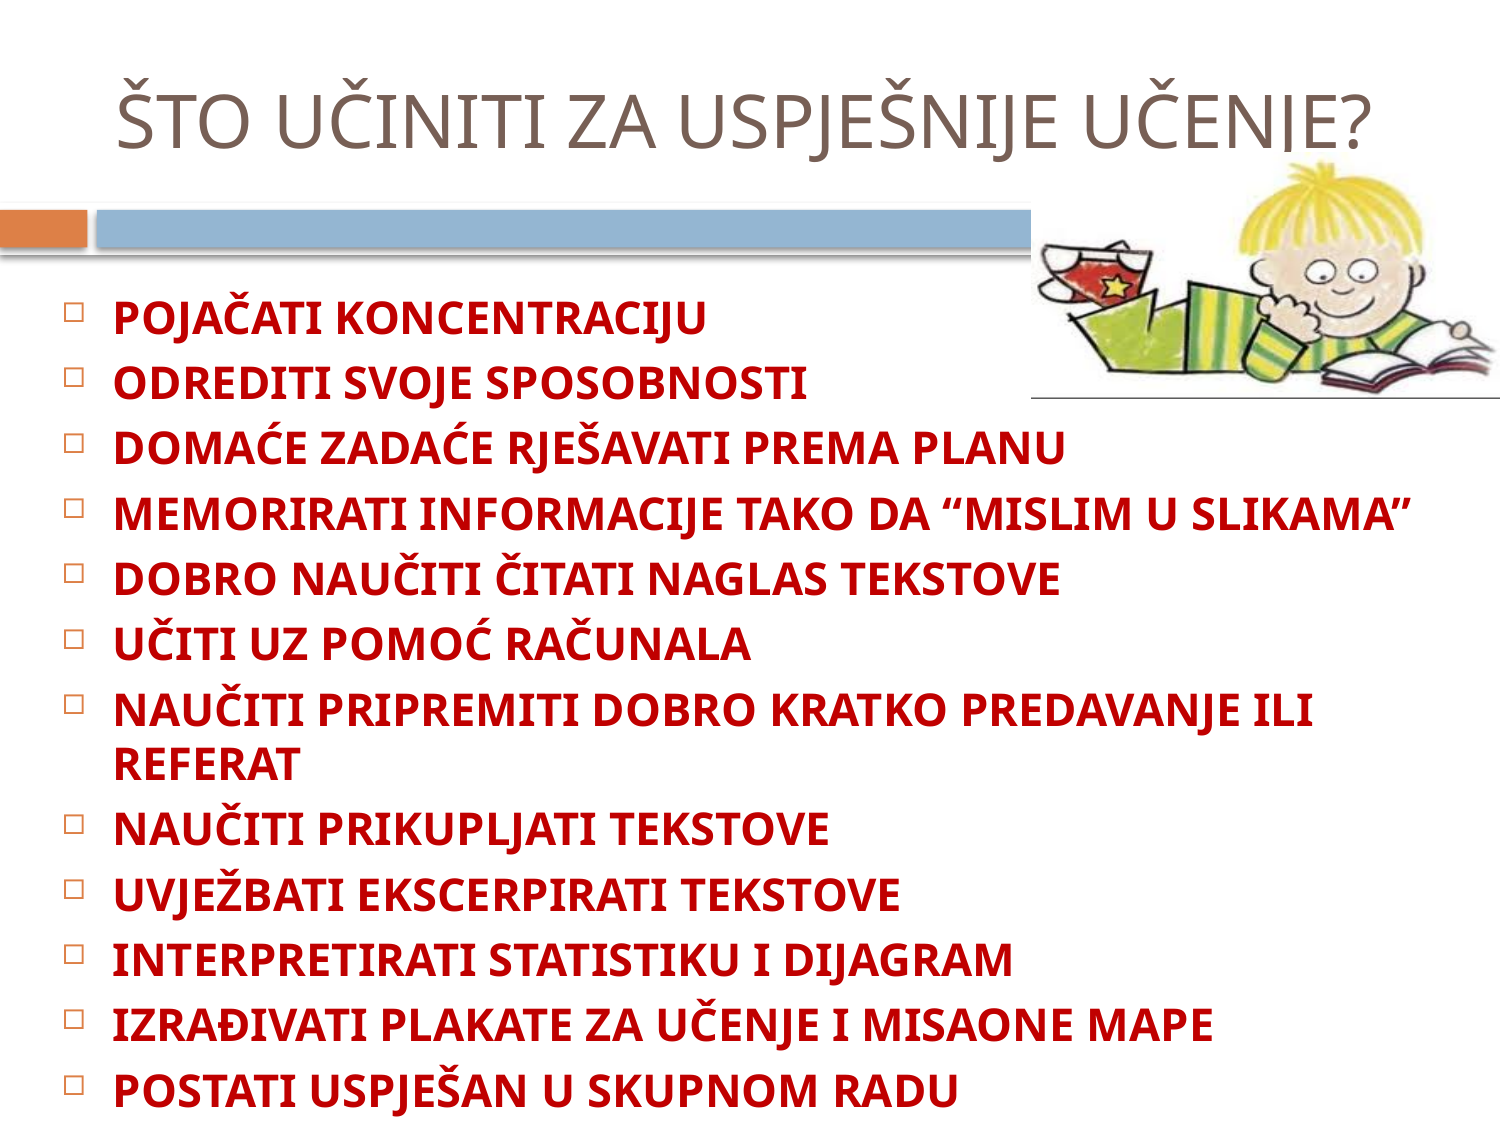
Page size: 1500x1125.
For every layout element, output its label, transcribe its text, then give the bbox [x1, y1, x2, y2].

title ŠTO UČINITI ZA USPJEŠNIJE UČENJE? [100, 37, 1439, 201]
list POJAČATI KONCENTRACIJU ODREDITI SVOJE SPOSOBNOSTI DOMAĆE ZADAĆE RJEŠAVATI PREMA PLANU MEMORIRATI INFORMACIJE TAKO DA “MISLIM U SLIKAMA” DOBRO NAUČITI ČITATI NAGLAS TEKSTOVE UČITI UZ POMOĆ RAČUNALA NAUČITI PRIPREMITI DOBRO KRATKO PREDAVANJE ILI REFERAT NAUČITI PRIKUPLJATI TEKSTOVE UVJEŽBATI EKSCERPIRATI TEKSTOVE INTERPRETIRATI STATISTIKU I DIJAGRAM IZRAĐIVATI PLAKATE ZA UČENJE I MISAONE MAPE POSTATI USPJEŠAN U SKUPNOM RADU [46, 281, 1439, 1125]
picture [1030, 152, 1500, 399]
